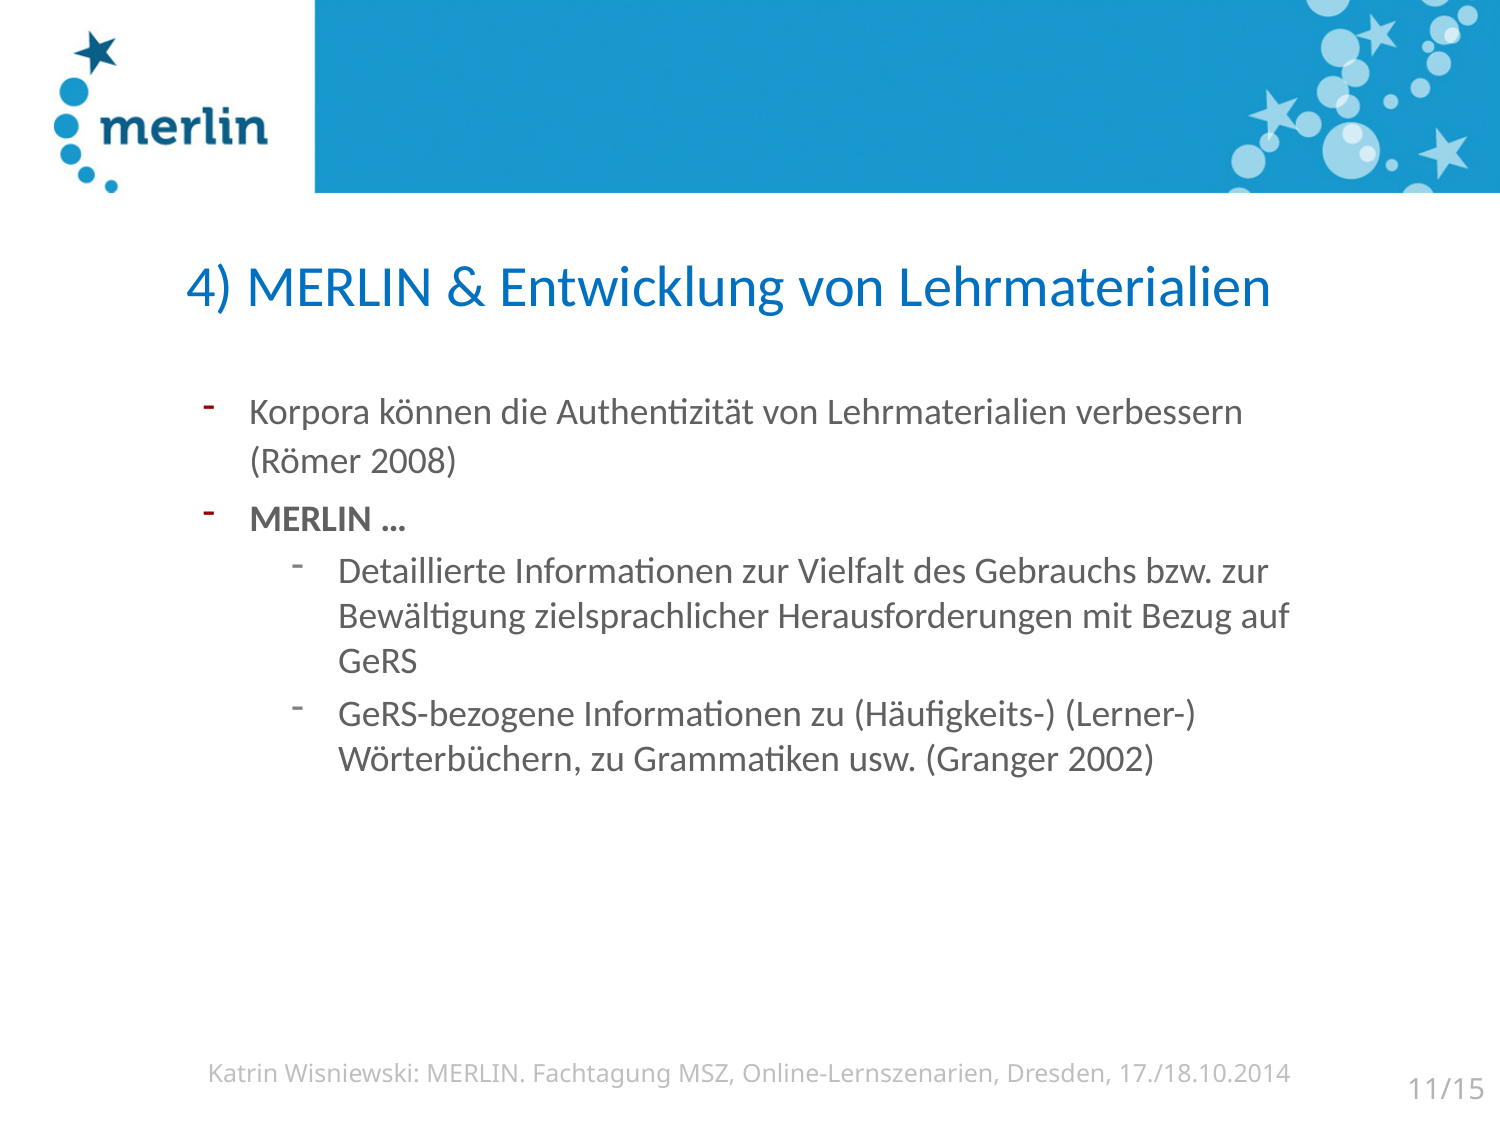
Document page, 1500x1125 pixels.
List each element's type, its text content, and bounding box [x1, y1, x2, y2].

slide_number 11/15 [1374, 1062, 1500, 1125]
list Korpora können die Authentizität von Lehrmaterialien verbessern (Römer 2008) MERLIN … Detaillierte Informationen zur Vielfalt des Gebrauchs bzw. zur Bewältigung zielsprachlicher Herausforderungen mit Bezug auf GeRS GeRS-bezogene Informationen zu (Häufigkeits-) (Lerner-) Wörterbüchern, zu Grammatiken usw. (Granger 2002) [187, 375, 1363, 1013]
title 4) MERLIN & Entwicklung von Lehrmaterialien [171, 208, 1500, 358]
picture [0, 0, 1500, 1125]
